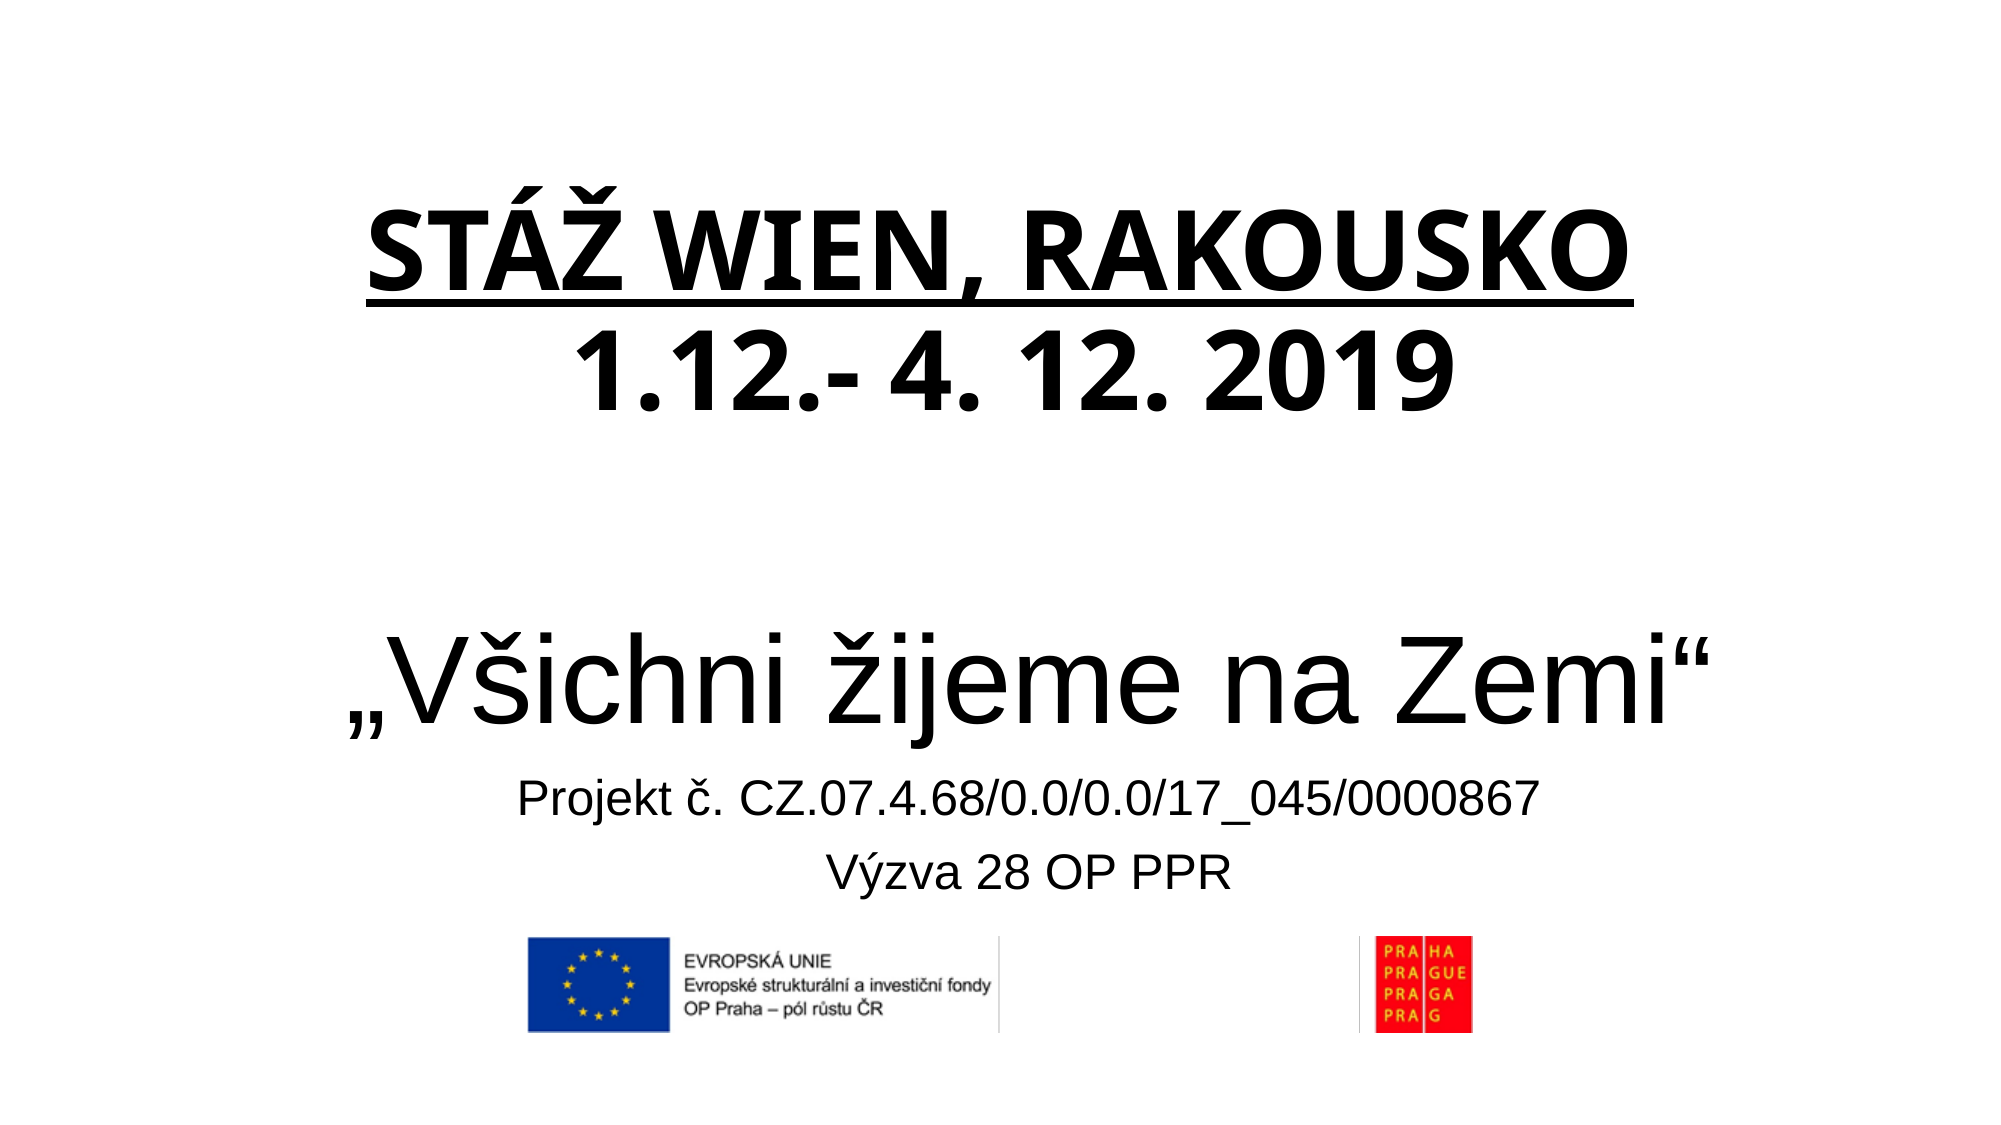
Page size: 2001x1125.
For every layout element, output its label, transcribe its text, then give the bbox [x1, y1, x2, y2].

picture [527, 936, 1473, 1033]
subtitle „Všichni žijeme na Zemi“ Projekt č. CZ.07.4.68/0.0/0.0/17_045/0000867 Výzva 28 OP PPR [170, 437, 1889, 1053]
title STÁŽ WIEN, RAKOUSKO 1.12.- 4. 12. 2019 [249, 184, 1750, 437]
